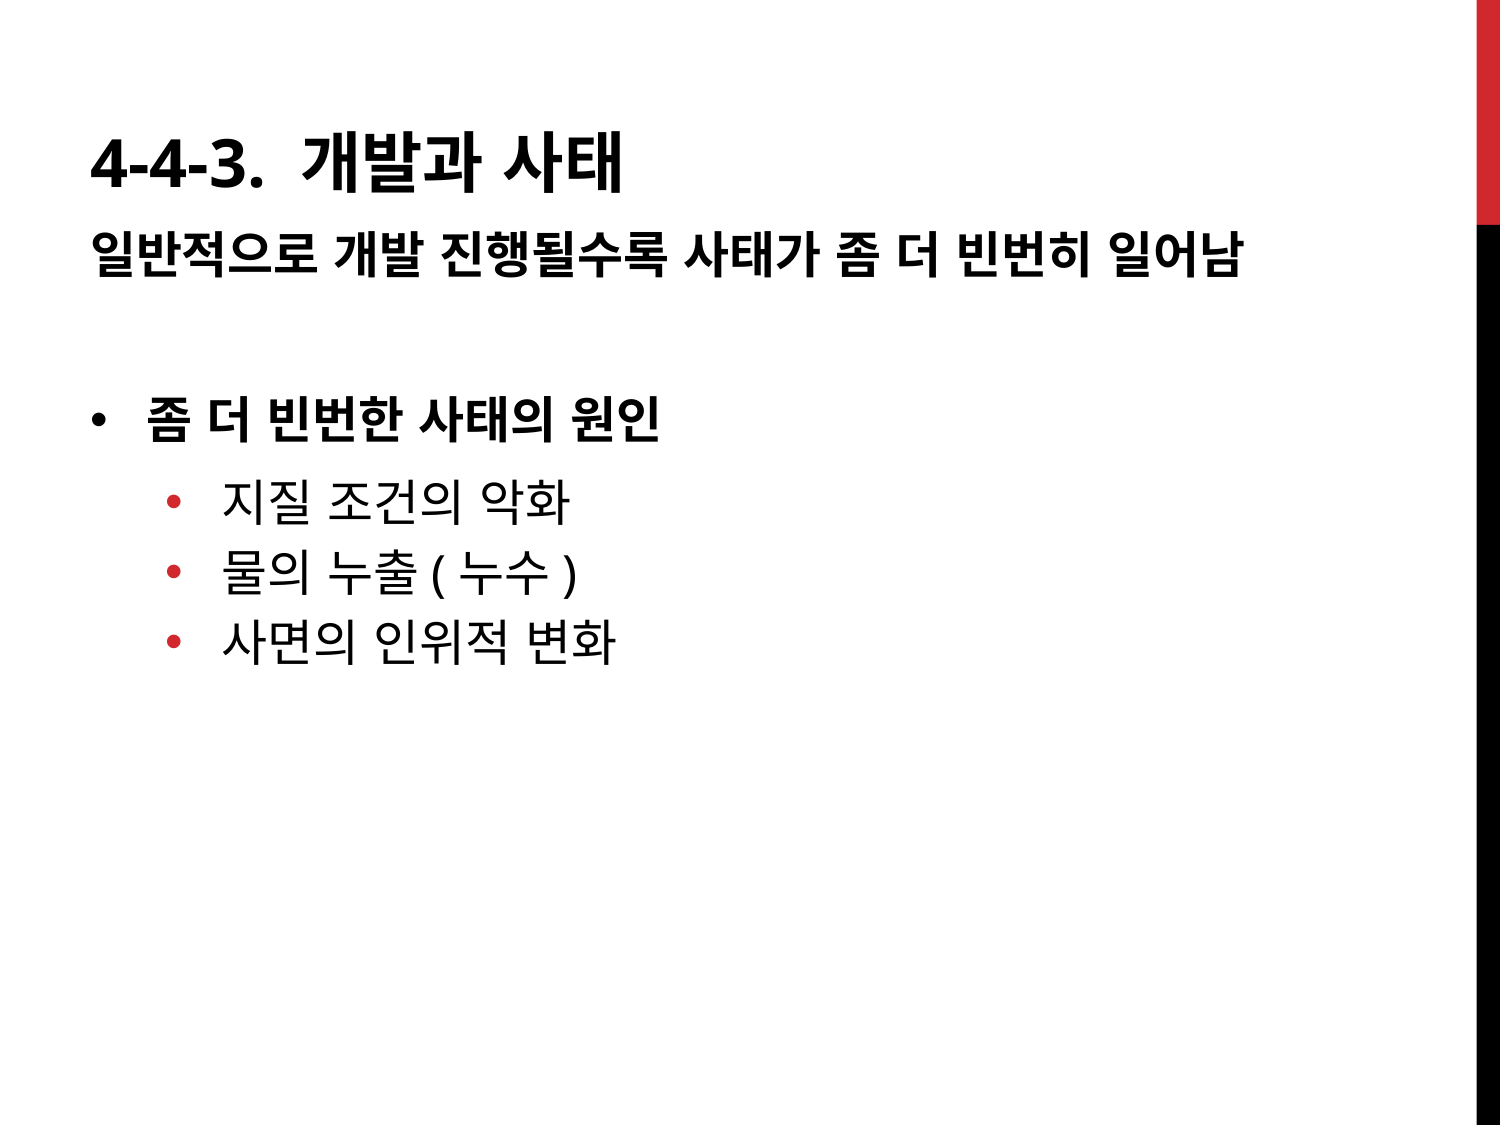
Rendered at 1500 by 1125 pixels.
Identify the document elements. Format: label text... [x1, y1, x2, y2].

list 4-4-3. 개발과 사태 일반적으로 개발 진행될수록 사태가 좀 더 빈번히 일어남 좀 더 빈번한 사태의 원인 지질 조건의 악화 물의 누출(누수) 사면의 인위적 변화 [75, 113, 1325, 1005]
